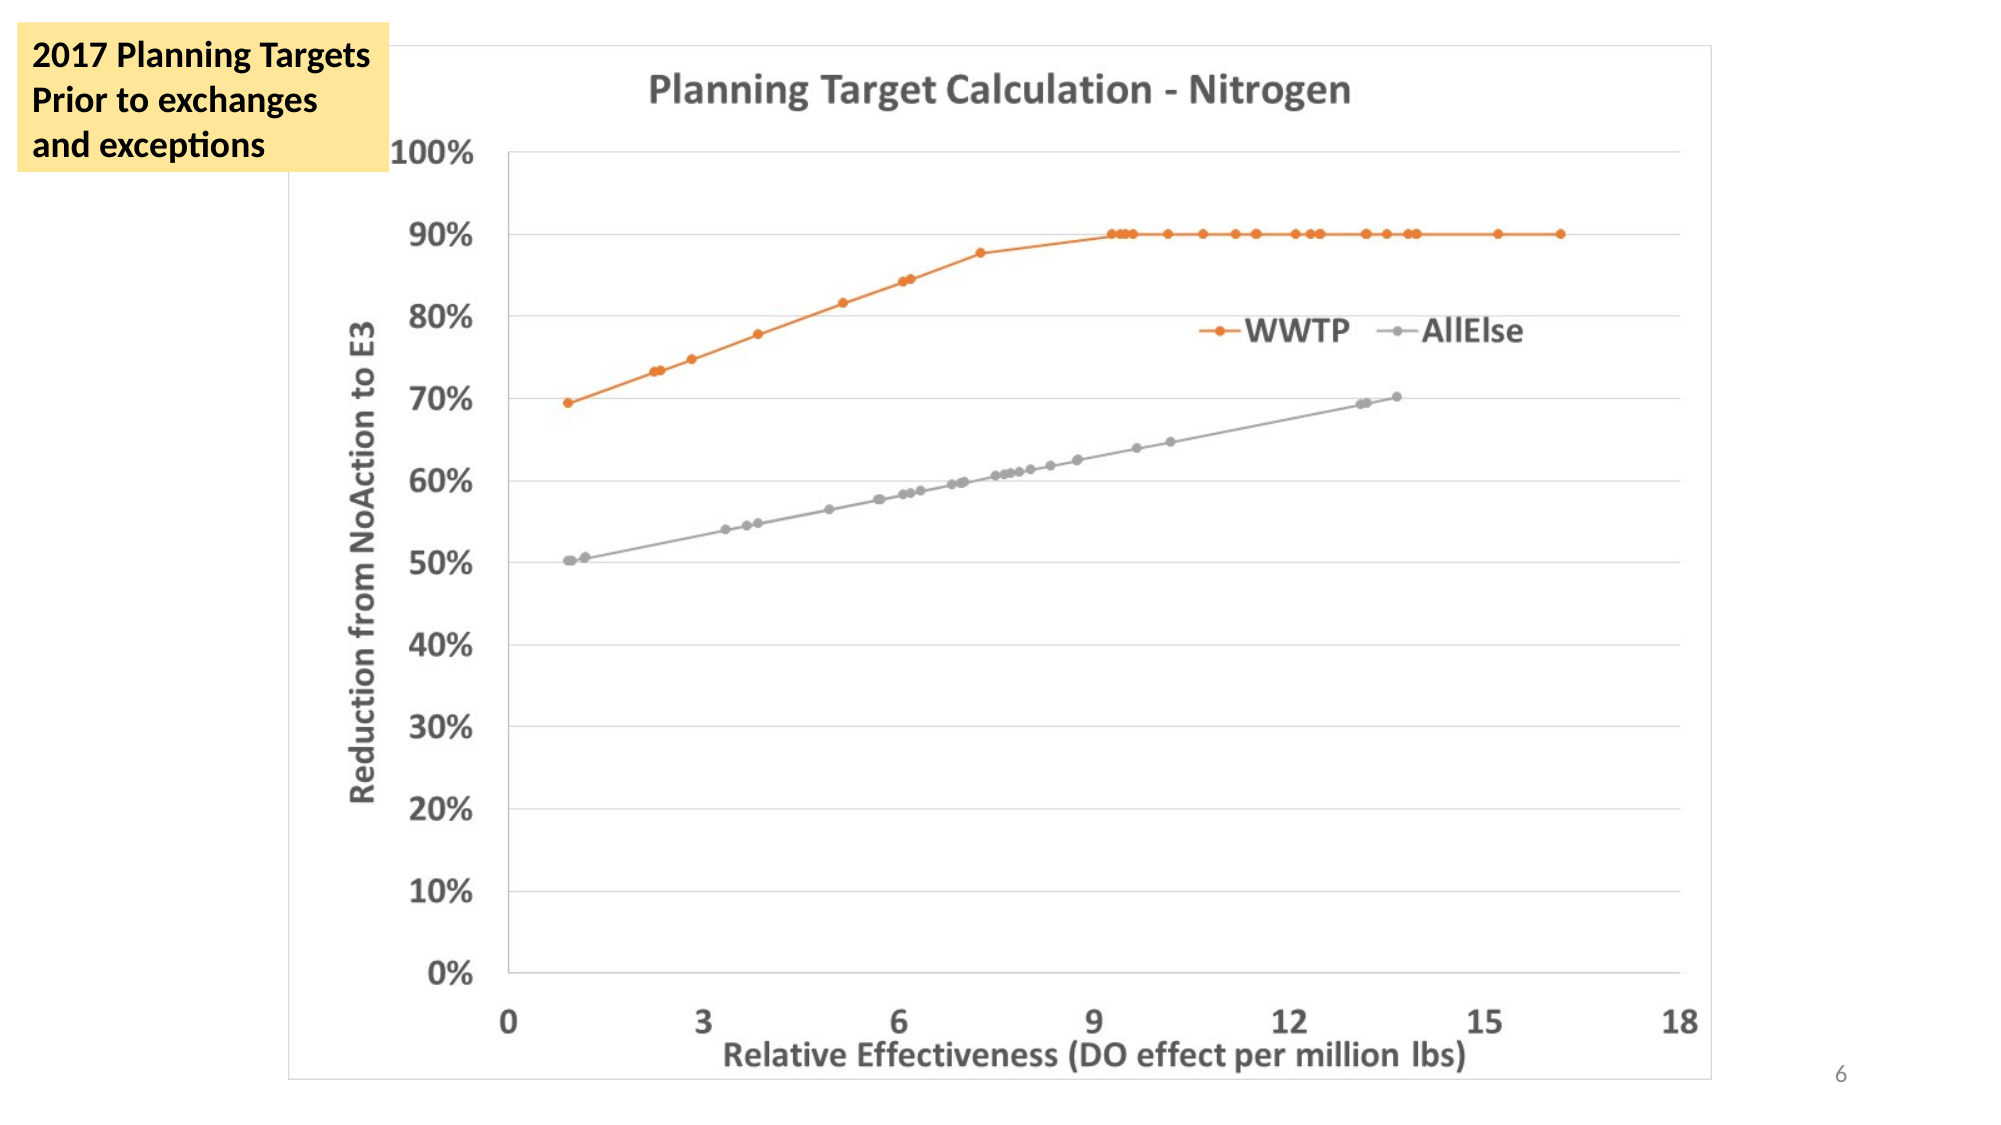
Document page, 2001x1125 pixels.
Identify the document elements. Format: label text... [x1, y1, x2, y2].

picture [288, 45, 1712, 1080]
text_box 2017 Planning Targets Prior to exchanges and exceptions [17, 22, 390, 173]
slide_number 6 [1412, 1042, 1863, 1103]
